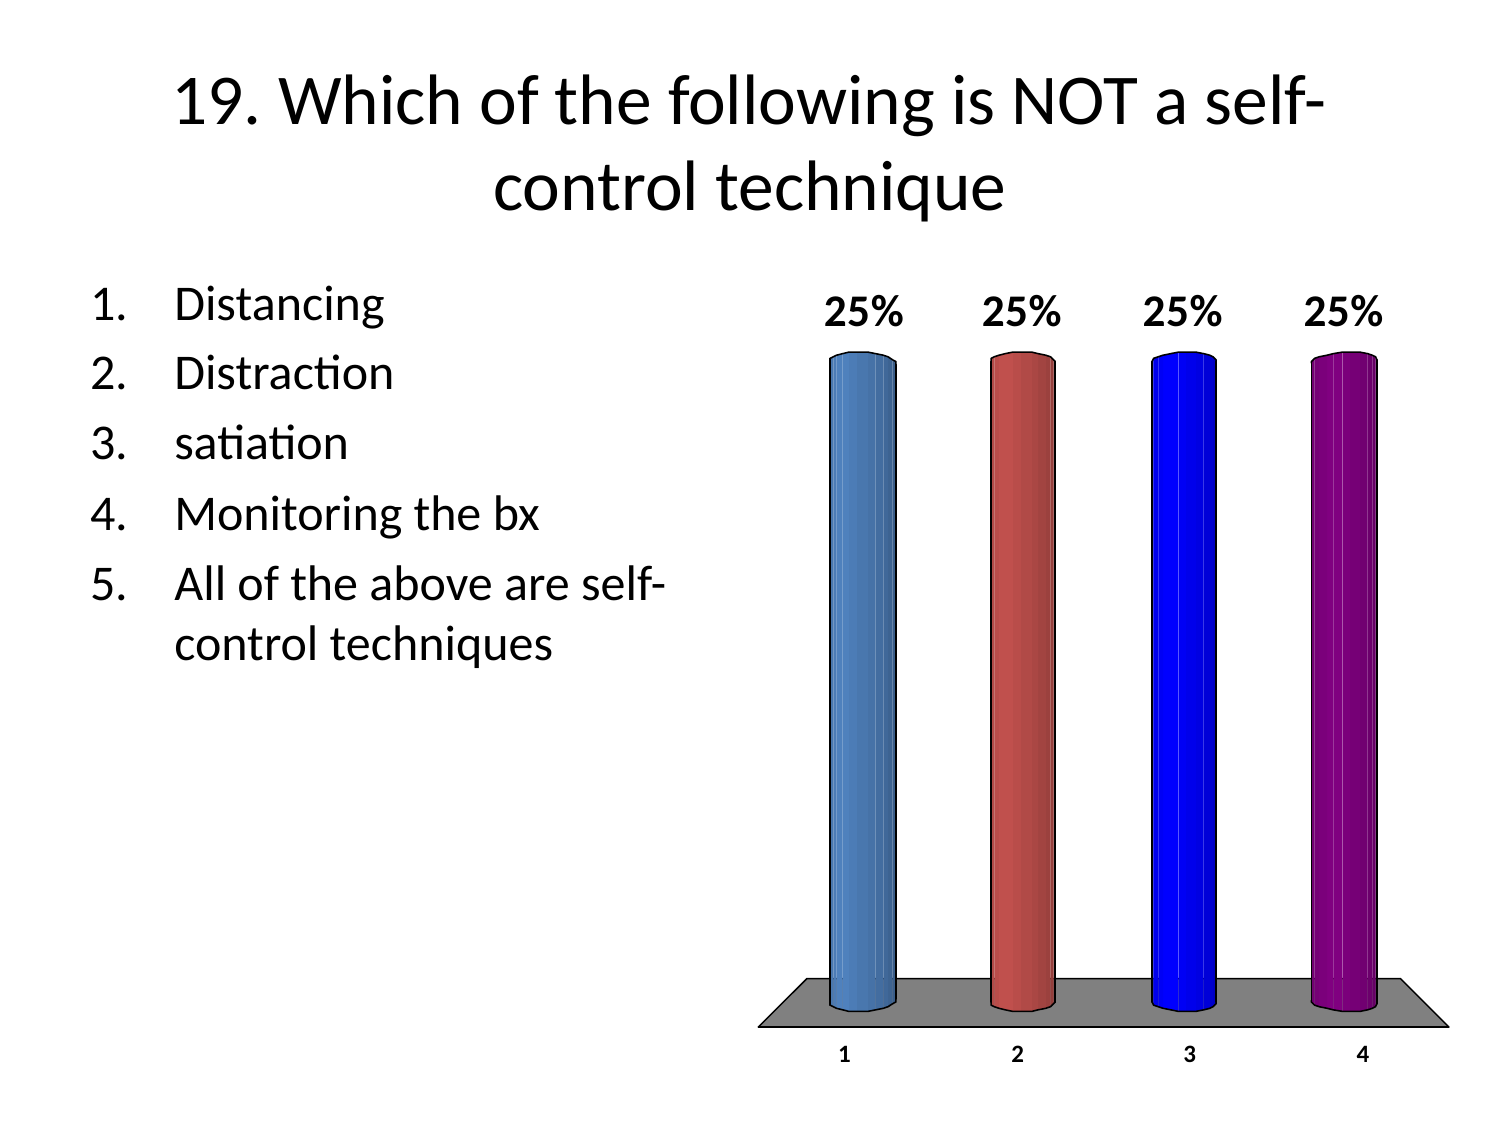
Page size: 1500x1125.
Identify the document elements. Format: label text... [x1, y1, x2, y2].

list Distancing Distraction satiation Monitoring the bx All of the above are self-control techniques [75, 262, 750, 1005]
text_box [739, 270, 1490, 1115]
title 19. Which of the following is NOT a self-control technique [75, 45, 1425, 233]
